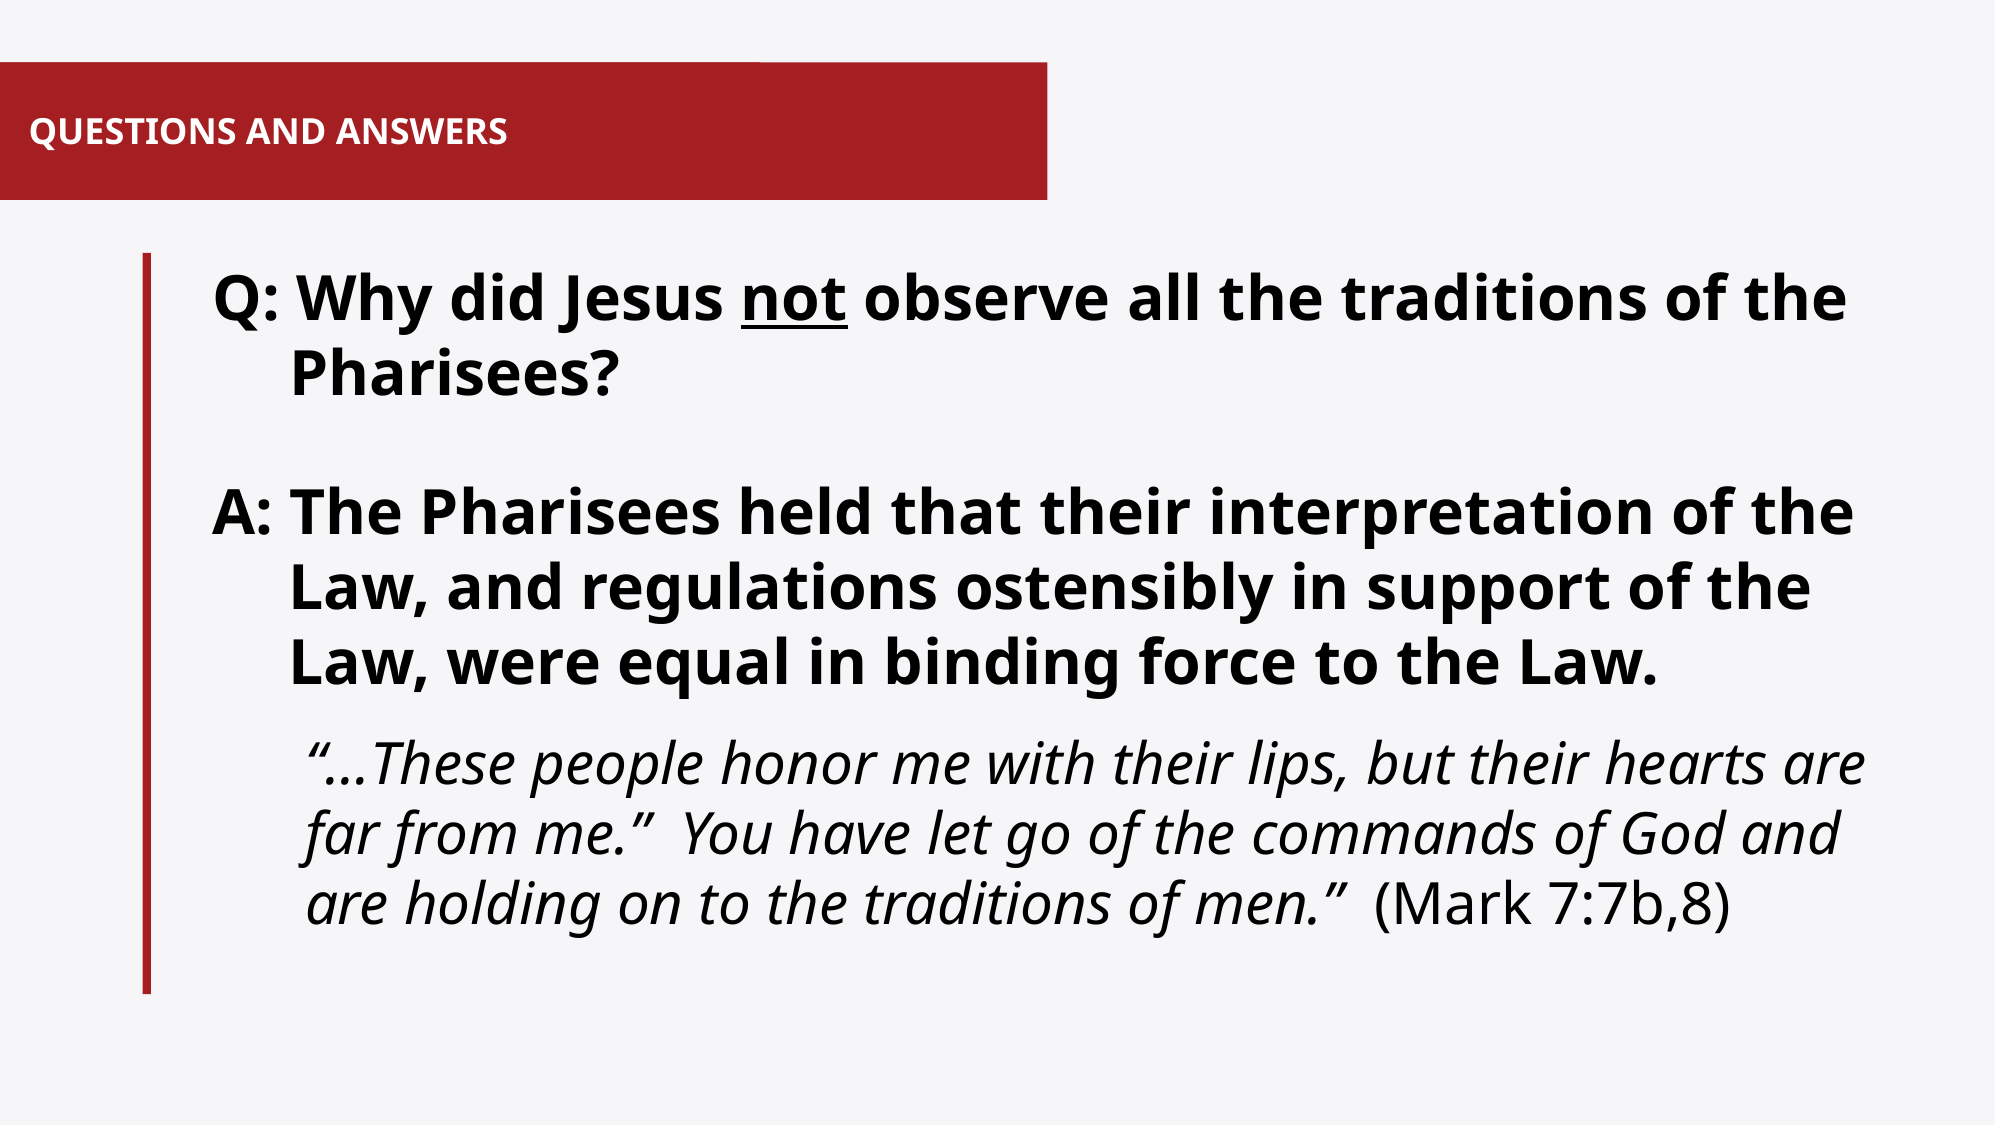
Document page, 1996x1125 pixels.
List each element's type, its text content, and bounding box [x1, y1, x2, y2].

title QUESTIONS AND ANSWERS [0, 62, 1048, 200]
subtitle Q: Why did Jesus not observe all the traditions of the Pharisees? A: The Pharisees held that their interpretation of the Law, and regulations ostensibly in support of the Law, were equal in binding force to the Law. “…These people honor me with their lips, but their hearts are far from me.” You have let go of the commands of God and are holding on to the traditions of men.” (Mark 7:7b,8) [197, 249, 1885, 1025]
